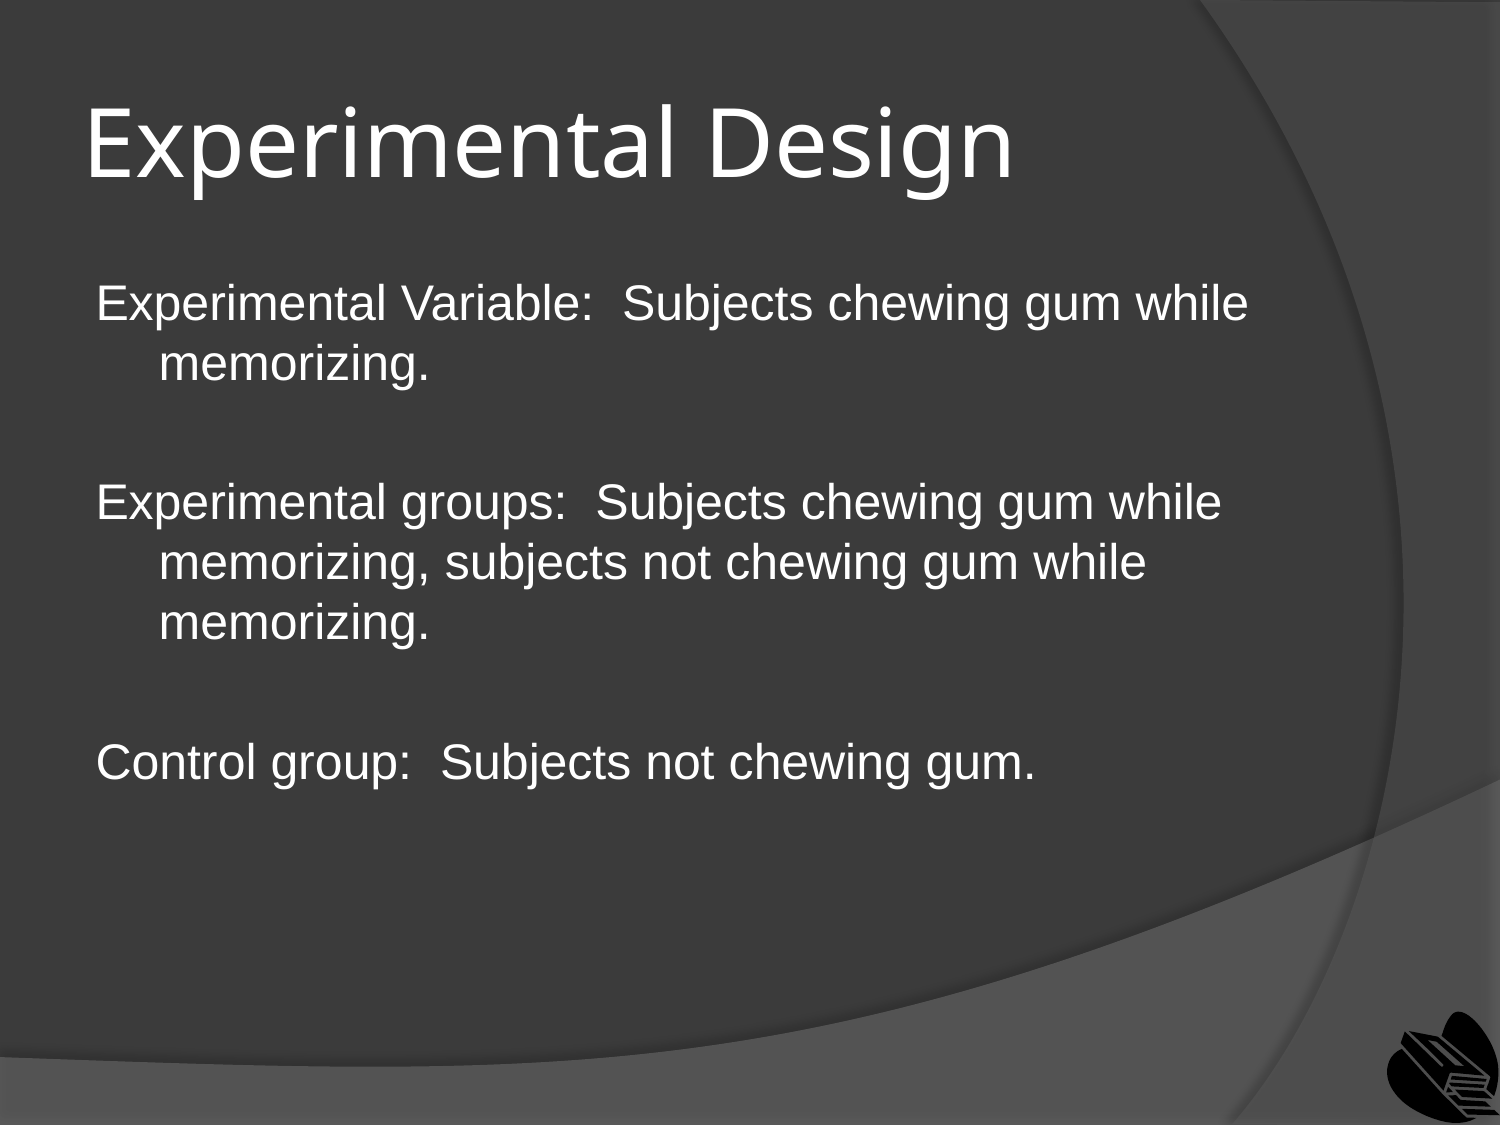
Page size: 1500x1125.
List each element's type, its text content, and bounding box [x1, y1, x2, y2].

list Experimental Variable: Subjects chewing gum while memorizing. Experimental groups: Subjects chewing gum while memorizing, subjects not chewing gum while memorizing. Control group: Subjects not chewing gum. [75, 262, 1300, 1005]
title Experimental Design [75, 45, 1300, 233]
